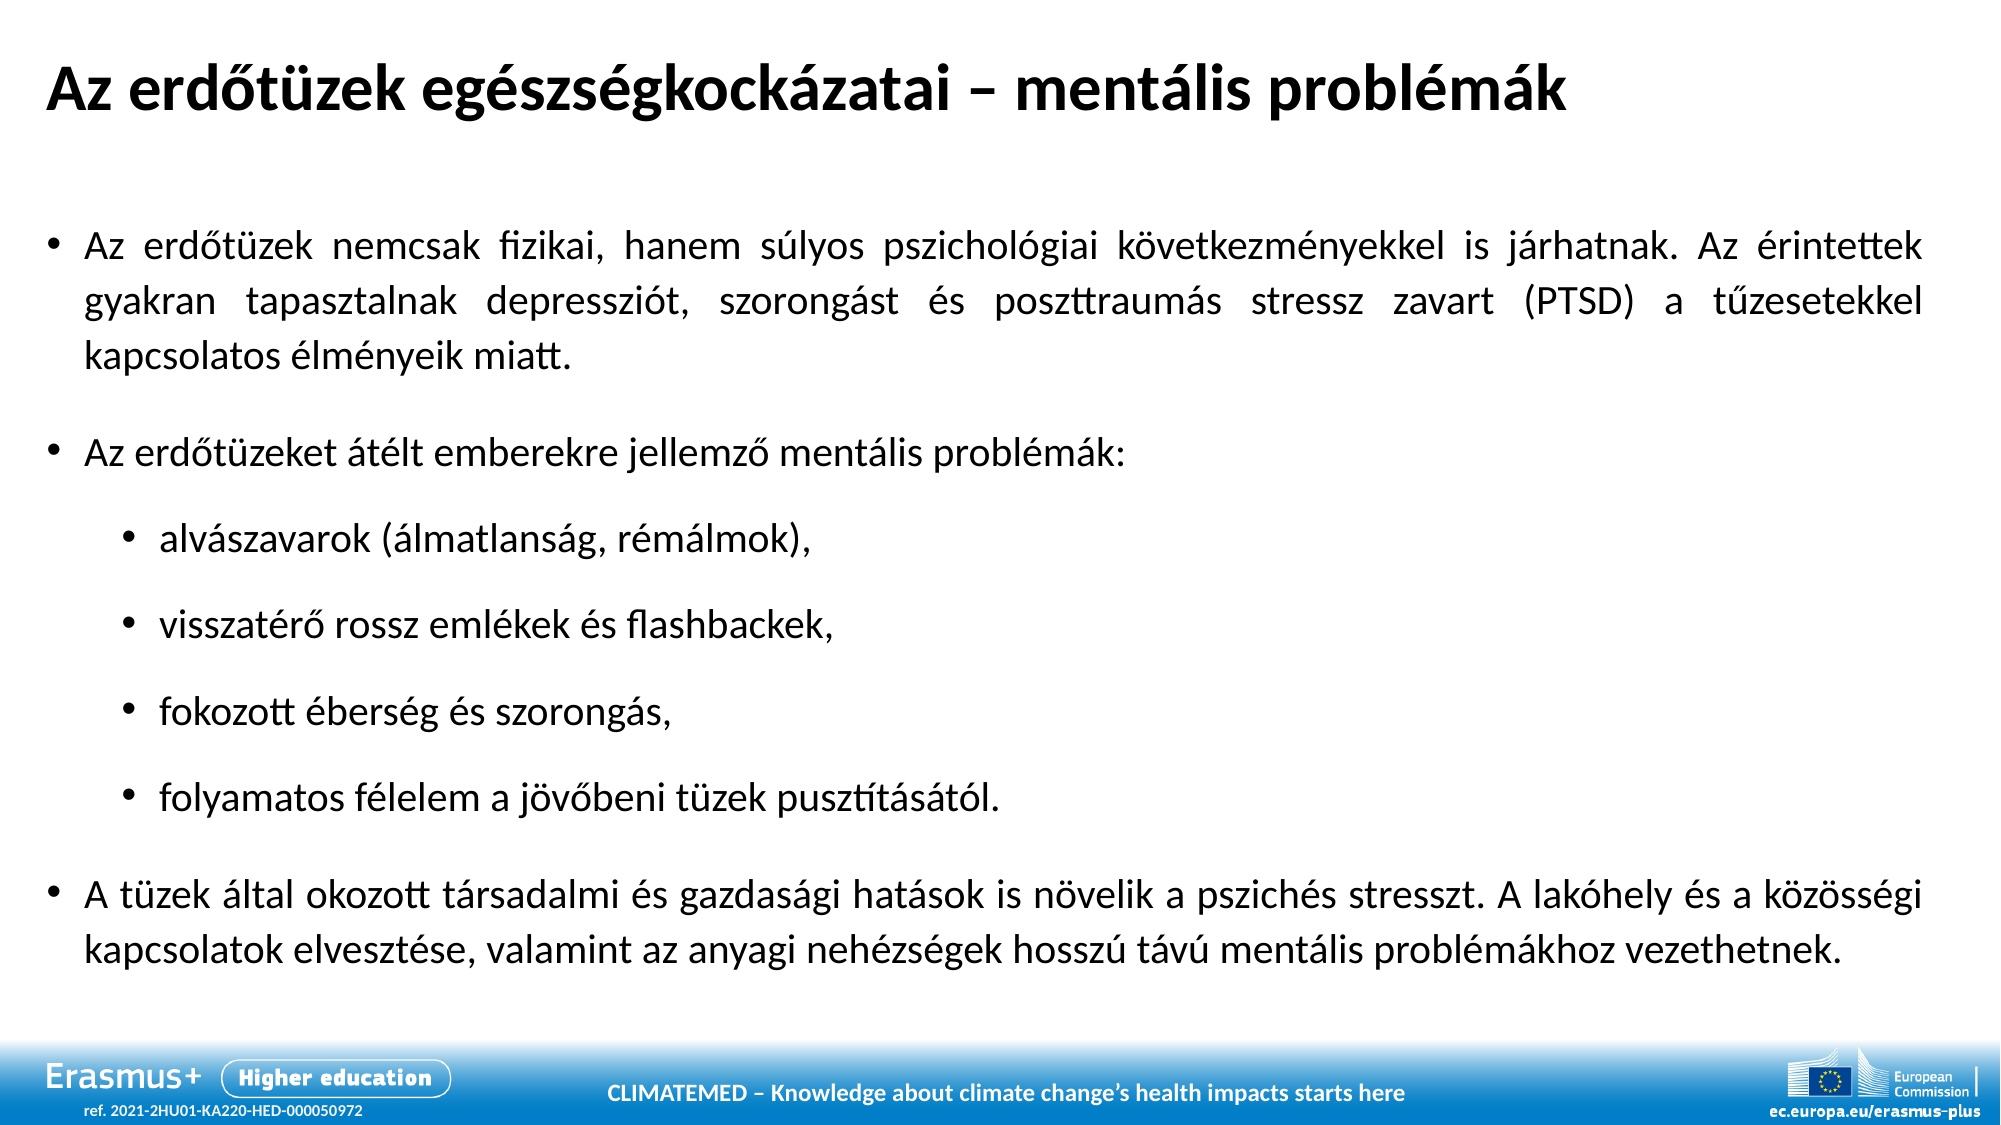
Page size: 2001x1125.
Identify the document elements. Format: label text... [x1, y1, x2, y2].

picture [0, 899, 2000, 1125]
title Az erdőtüzek egészségkockázatai – mentális problémák [31, 25, 2000, 154]
list Az erdőtüzek nemcsak fizikai, hanem súlyos pszichológiai következményekkel is járhatnak. Az érintettek gyakran tapasztalnak depressziót, szorongást és poszttraumás stressz zavart (PTSD) a tűzesetekkel kapcsolatos élményeik miatt. Az erdőtüzeket átélt emberekre jellemző mentális problémák: alvászavarok (álmatlanság, rémálmok), visszatérő rossz emlékek és flashbackek, fokozott éberség és szorongás, folyamatos félelem a jövőbeni tüzek pusztításától. A tüzek által okozott társadalmi és gazdasági hatások is növelik a pszichés stresszt. A lakóhely és a közösségi kapcsolatok elvesztése, valamint az anyagi nehézségek hosszú távú mentális problémákhoz vezethetnek. [31, 205, 1939, 1051]
